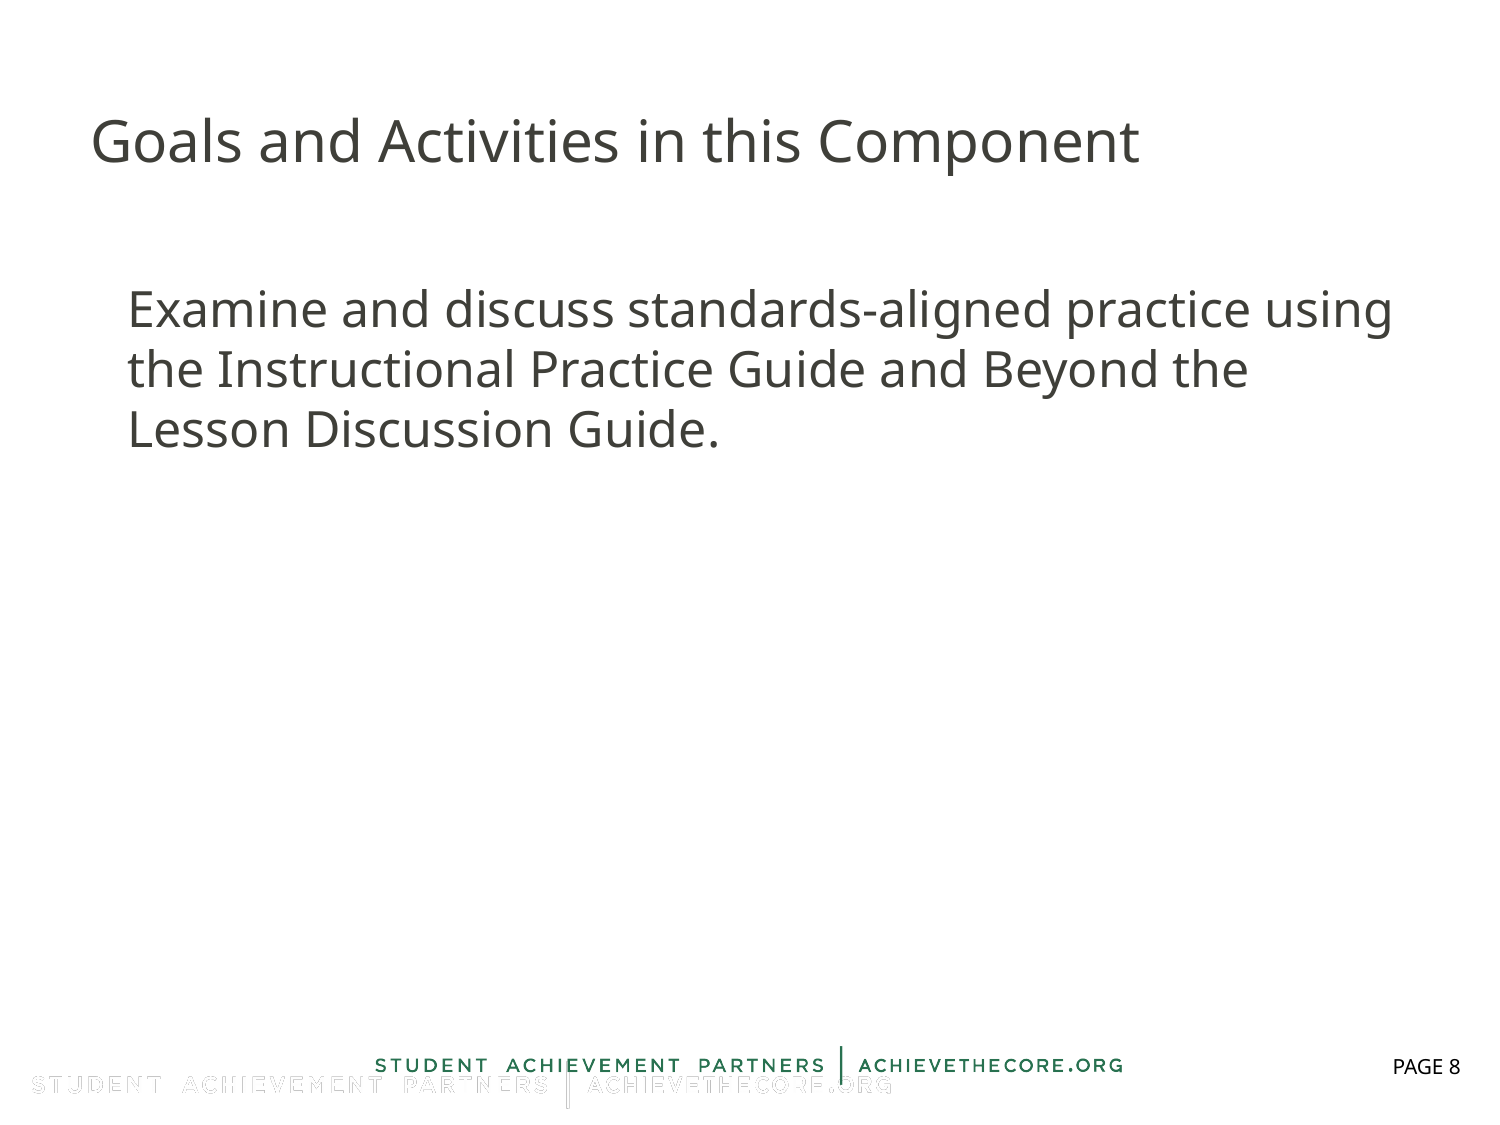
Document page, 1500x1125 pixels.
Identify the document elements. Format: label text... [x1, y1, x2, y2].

title Goals and Activities in this Component [75, 45, 1425, 233]
list Examine and discuss standards-aligned practice using the Instructional Practice Guide and Beyond the Lesson Discussion Guide. [75, 262, 1425, 1005]
picture [12, 1046, 1122, 1112]
